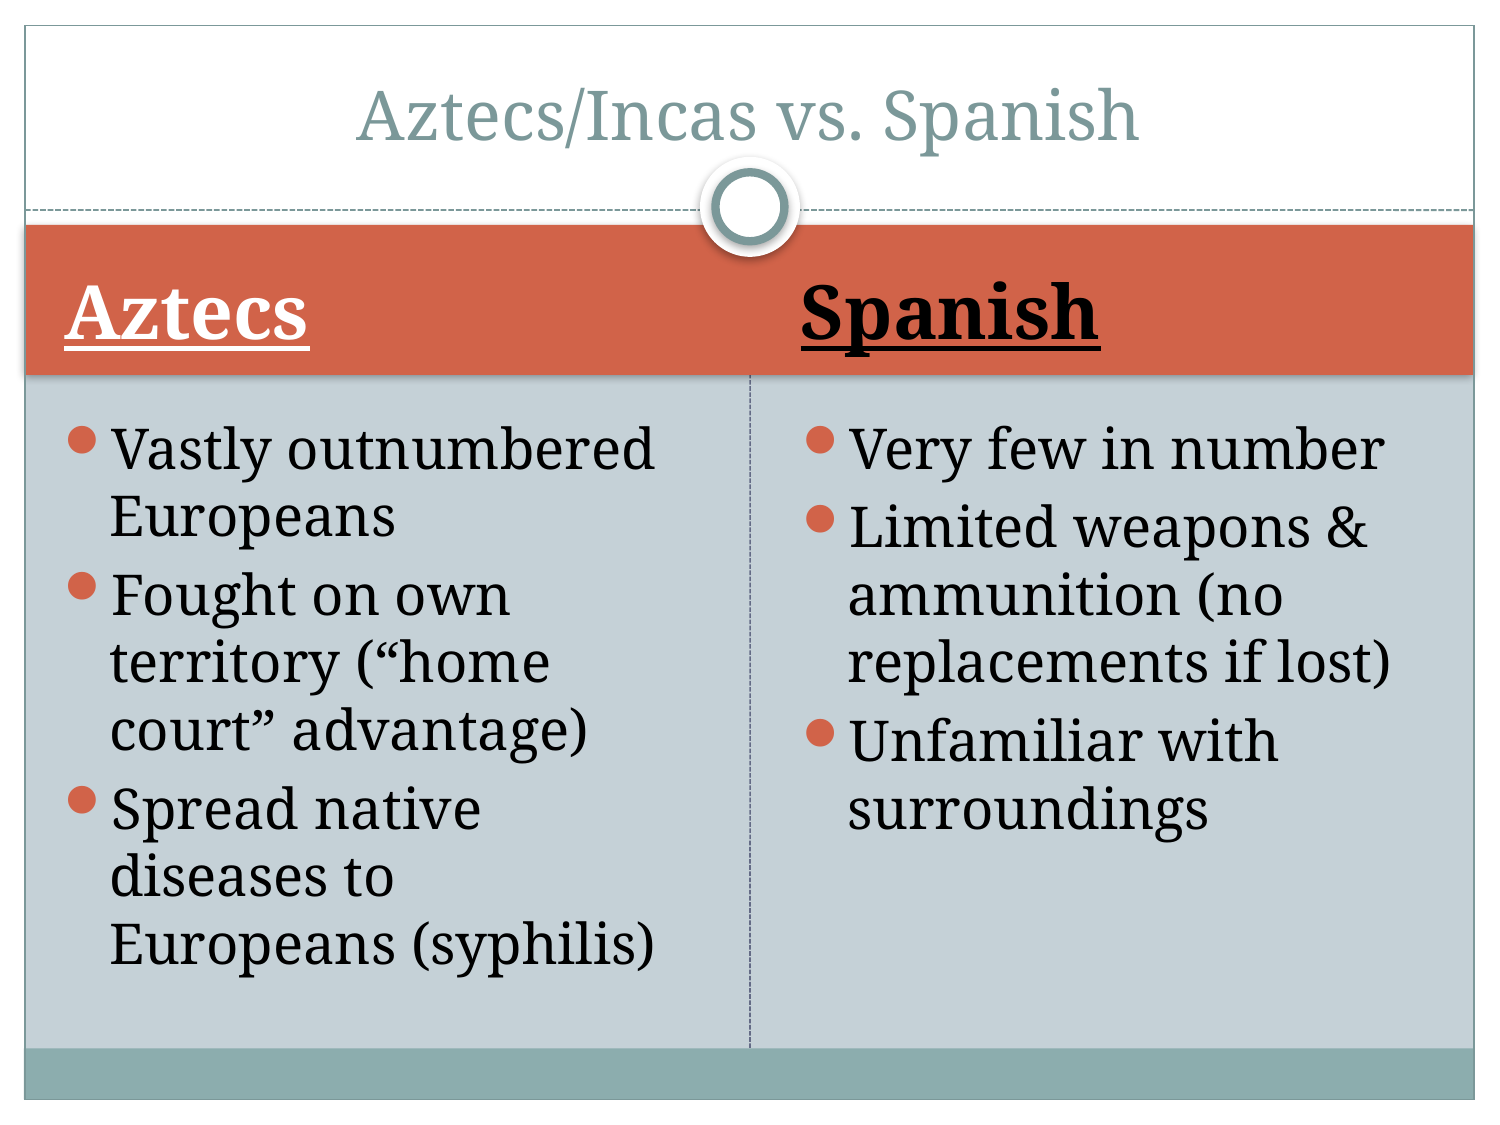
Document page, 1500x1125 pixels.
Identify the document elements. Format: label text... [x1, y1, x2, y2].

list Aztecs [48, 249, 714, 371]
title Aztecs/Incas vs. Spanish [49, 37, 1450, 162]
list Very few in number Limited weapons & ammunition (no replacements if lost) Unfamiliar with surroundings [787, 405, 1450, 1033]
list Spanish [785, 249, 1450, 371]
list Vastly outnumbered Europeans Fought on own territory (“home court” advantage) Spread native diseases to Europeans (syphilis) [49, 405, 713, 1032]
